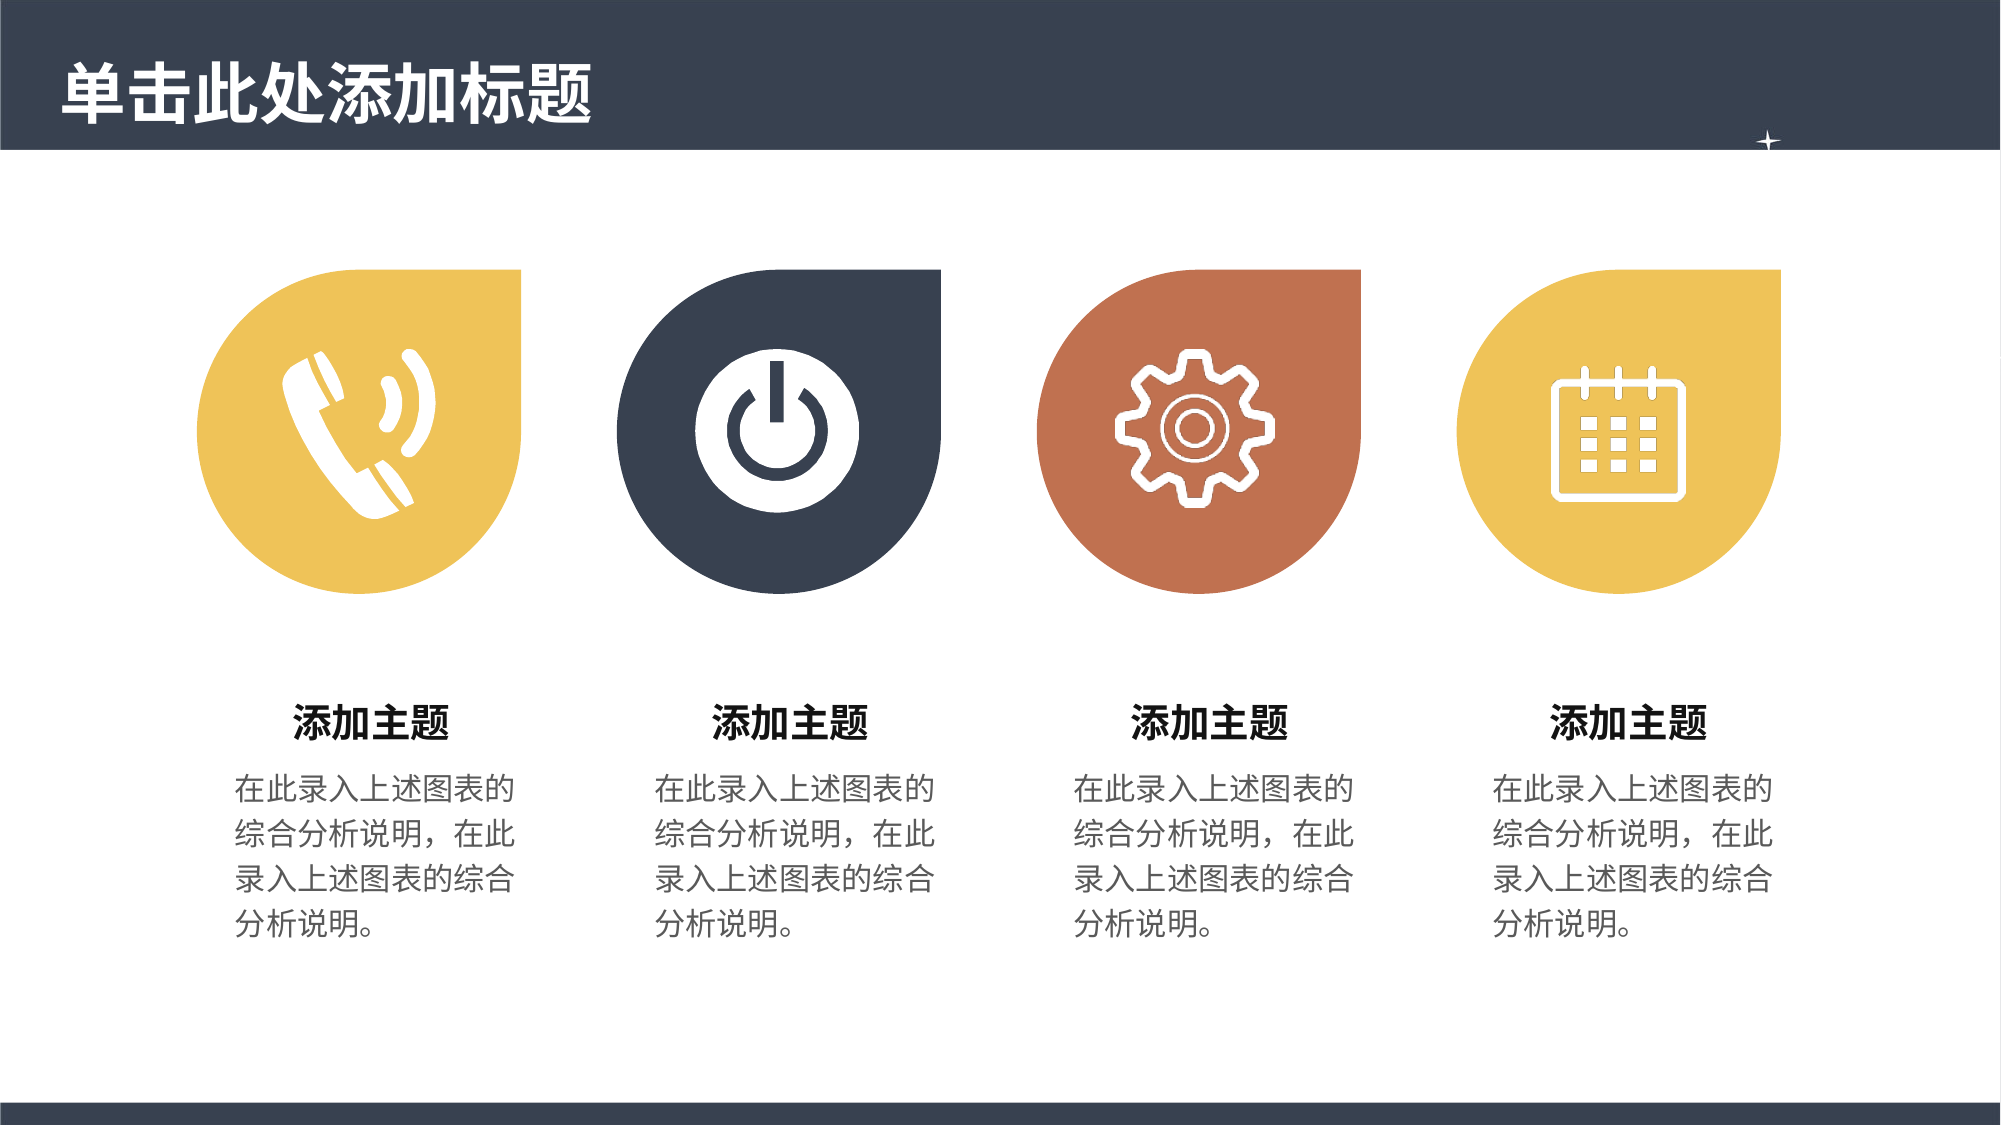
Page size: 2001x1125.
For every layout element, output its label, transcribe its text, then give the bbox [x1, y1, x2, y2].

picture [0, 0, 2001, 1125]
picture [1115, 349, 1275, 509]
text_box 添加主题 [634, 688, 947, 751]
text_box 添加主题 [1472, 688, 1785, 751]
text_box [1035, 268, 1362, 595]
text_box [695, 349, 859, 513]
text_box [378, 376, 403, 433]
title 单击此处添加标题 [44, 44, 1770, 150]
text_box 在此录入上述图表的综合分析说明，在此录入上述图表的综合分析说明。 [215, 751, 560, 952]
text_box 添加主题 [1053, 688, 1366, 751]
text_box [400, 349, 436, 458]
text_box [1455, 268, 1782, 595]
text_box 在此录入上述图表的综合分析说明，在此录入上述图表的综合分析说明。 [1472, 751, 1817, 952]
text_box [195, 268, 523, 595]
text_box [374, 459, 415, 508]
text_box [282, 357, 400, 519]
text_box 在此录入上述图表的综合分析说明，在此录入上述图表的综合分析说明。 [1053, 751, 1398, 952]
text_box 添加主题 [215, 688, 528, 751]
text_box [313, 351, 345, 402]
text_box 在此录入上述图表的综合分析说明，在此录入上述图表的综合分析说明。 [634, 751, 979, 952]
picture [1551, 366, 1686, 502]
text_box [615, 268, 943, 595]
